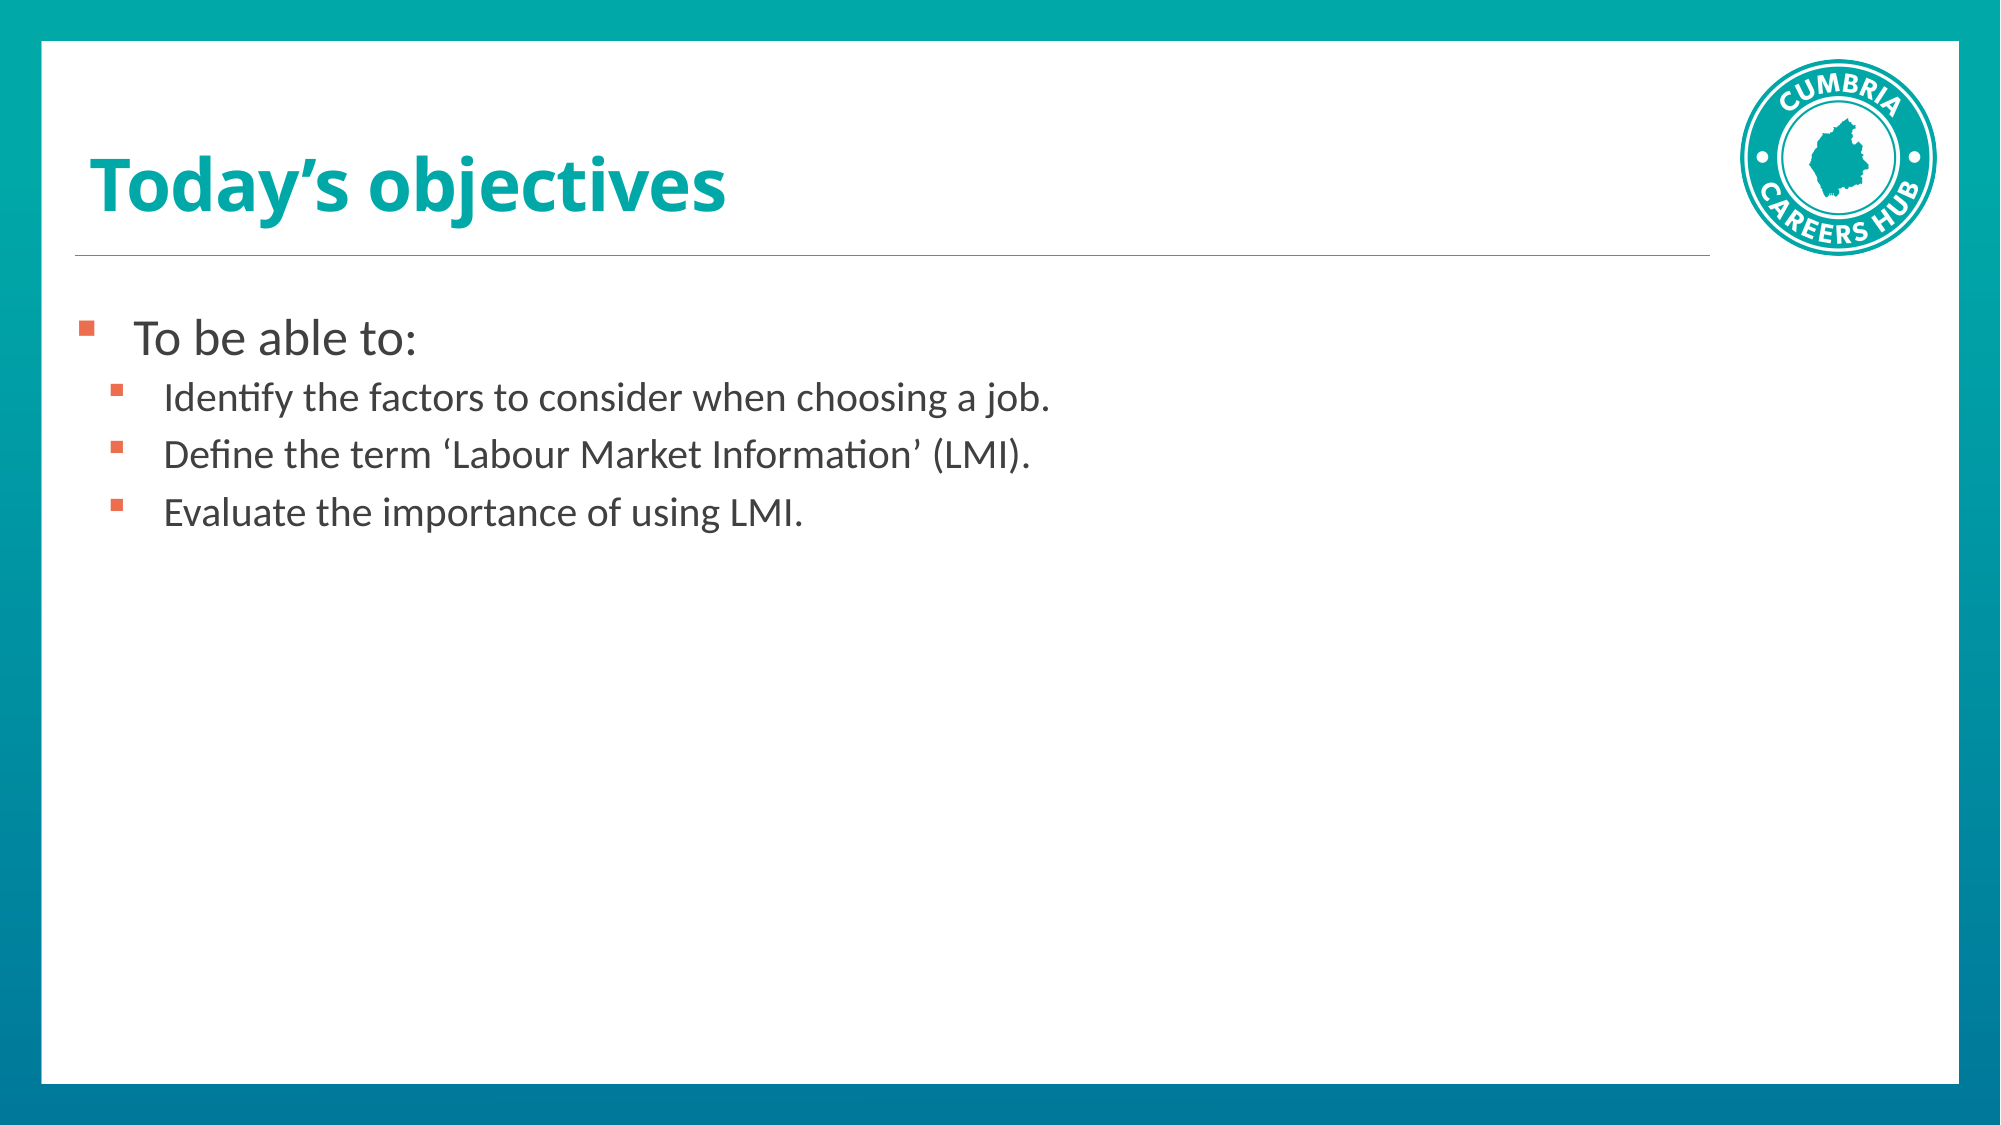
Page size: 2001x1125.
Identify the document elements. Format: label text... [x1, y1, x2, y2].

picture [0, 0, 2000, 1083]
list To be able to: Identify the factors to consider when choosing a job. Define the term ‘Labour Market Information’ (LMI). Evaluate the importance of using LMI. [74, 303, 1725, 1003]
title Today’s objectives [74, 122, 1725, 256]
